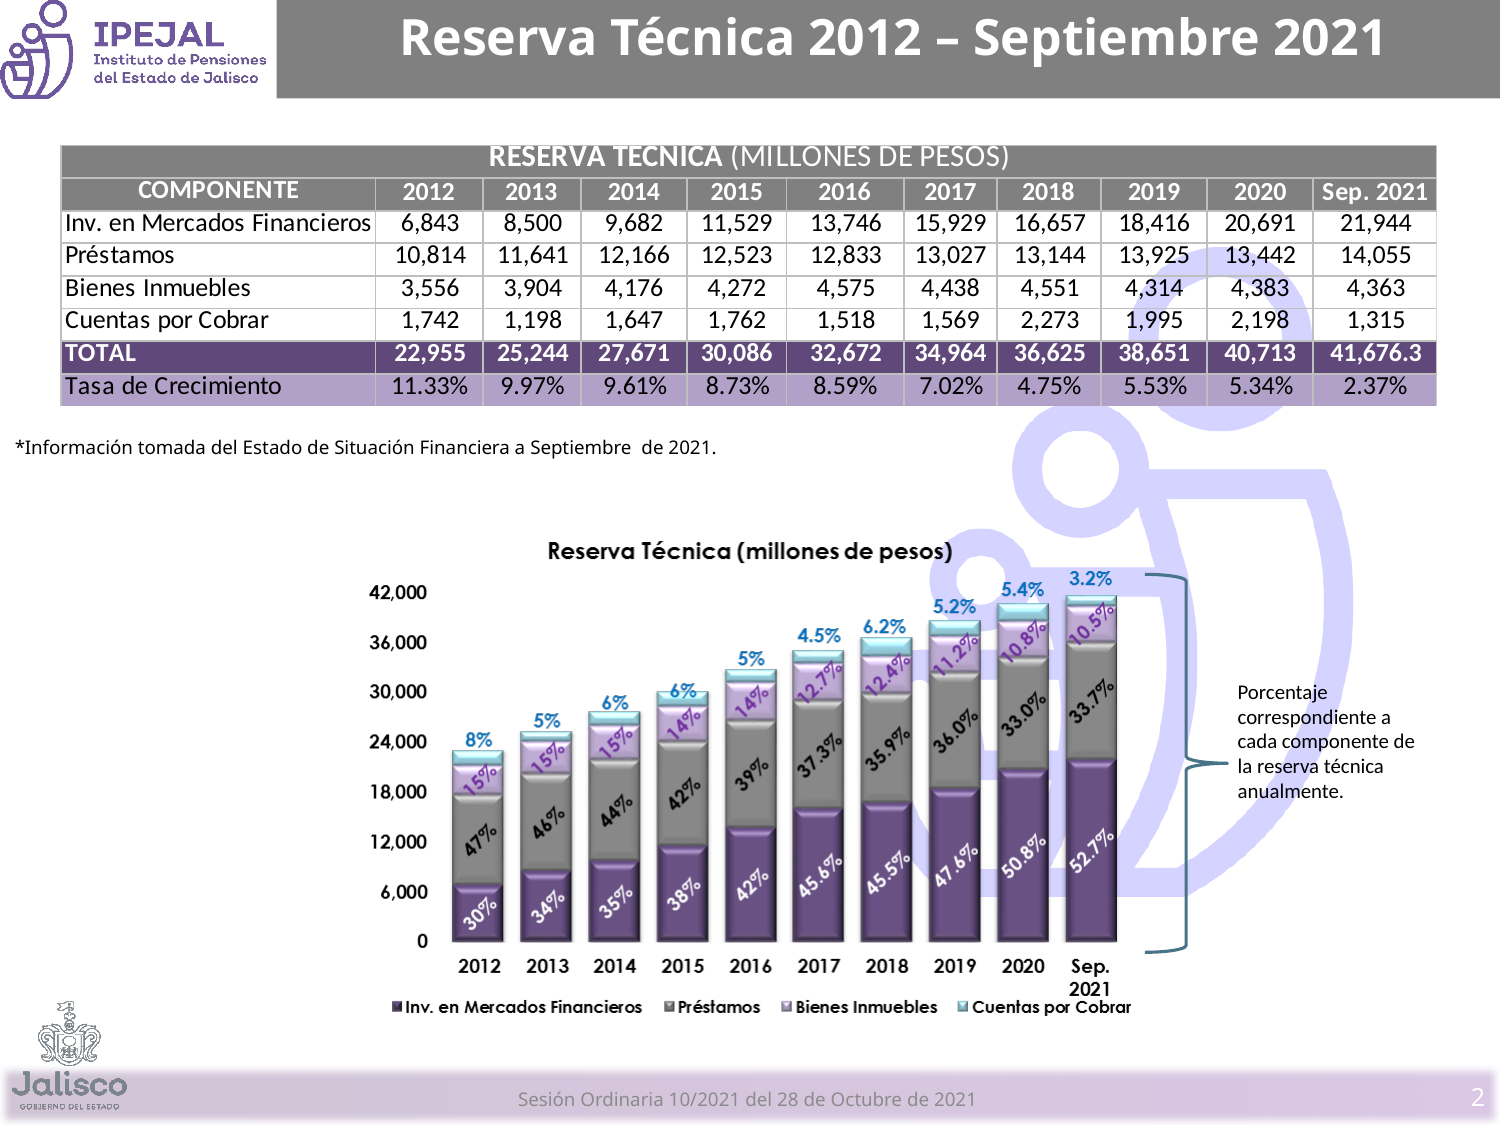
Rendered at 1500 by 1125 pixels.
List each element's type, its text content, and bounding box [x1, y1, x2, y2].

text_box Porcentaje correspondiente a cada componente de la reserva técnica anualmente. [1222, 670, 1439, 811]
footer Sesión Ordinaria 10/2021 del 28 de Octubre de 2021 [471, 1081, 1029, 1116]
picture [0, 0, 266, 99]
picture [59, 144, 1439, 408]
text_box [1159, 573, 1222, 953]
picture [351, 518, 1149, 1036]
slide_number 2 [1149, 1069, 1500, 1125]
title Reserva Técnica 2012 – Septiembre 2021 [319, 0, 1468, 88]
text_box *Información tomada del Estado de Situación Financiera a Septiembre de 2021. [0, 428, 855, 466]
picture [0, 993, 153, 1120]
